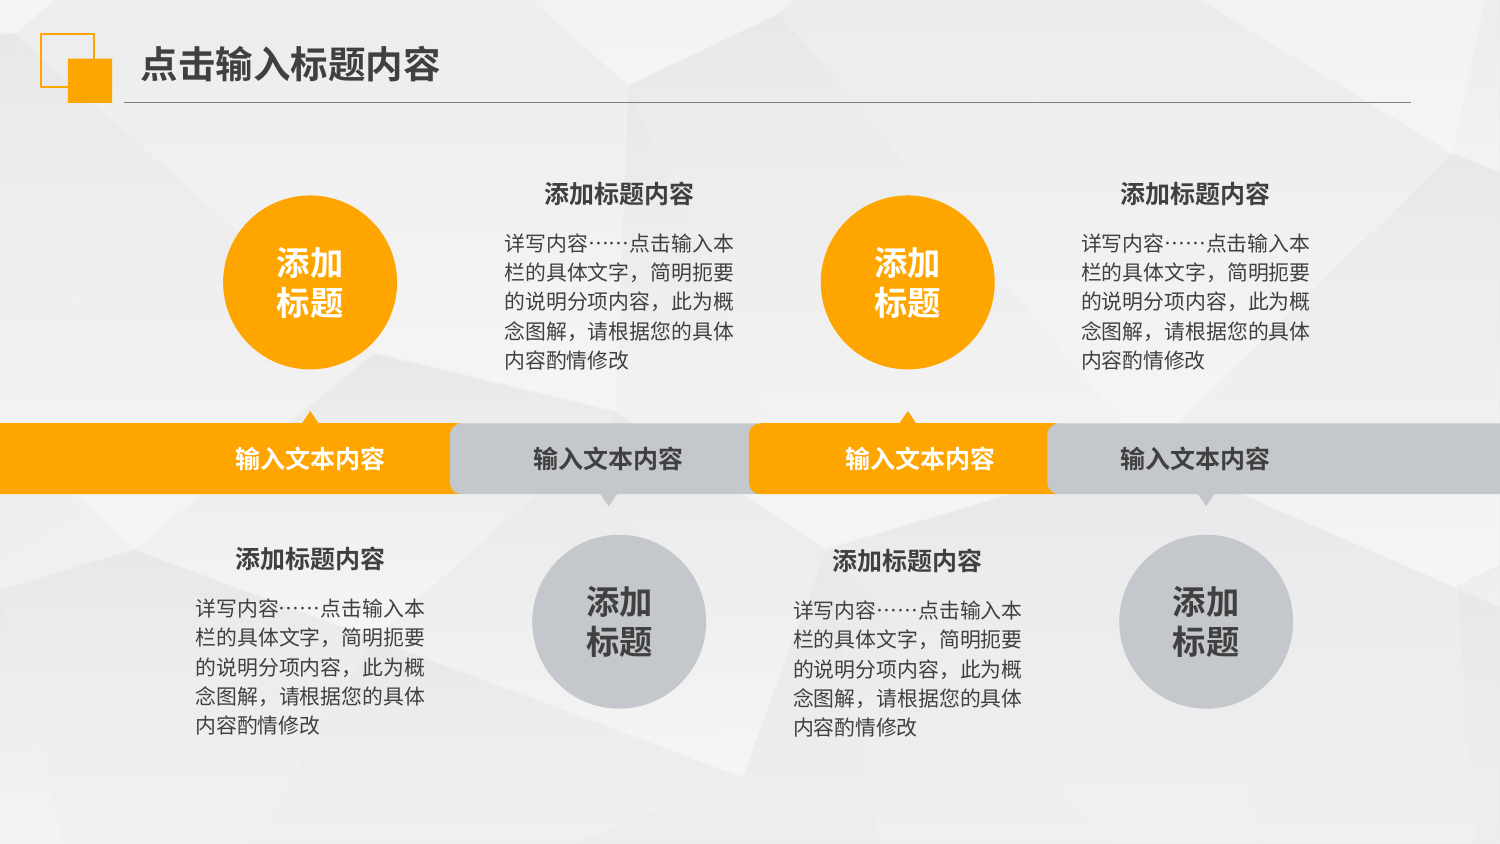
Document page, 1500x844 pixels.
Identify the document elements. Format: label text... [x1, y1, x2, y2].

text_box [820, 195, 995, 370]
text_box 添加标题 [264, 242, 357, 322]
text_box 点击输入标题内容 [140, 32, 491, 95]
text_box 添加标题内容 [212, 543, 409, 574]
text_box [532, 534, 707, 709]
text_box 添加标题内容 [1097, 178, 1294, 209]
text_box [449, 423, 768, 507]
text_box 详写内容……点击输入本栏的具体文字，简明扼要的说明分项内容，此为概念图解，请根据您的具体内容酌情修改 [195, 591, 425, 738]
text_box 详写内容……点击输入本栏的具体文字，简明扼要的说明分项内容，此为概念图解，请根据您的具体内容酌情修改 [793, 593, 1023, 740]
text_box 添加标题 [861, 242, 954, 322]
text_box 添加标题内容 [809, 545, 1006, 576]
text_box [1119, 534, 1294, 709]
text_box [223, 195, 398, 370]
text_box 详写内容……点击输入本栏的具体文字，简明扼要的说明分项内容，此为概念图解，请根据您的具体内容酌情修改 [1081, 226, 1311, 373]
text_box 添加标题内容 [521, 178, 718, 209]
text_box 添加标题 [1160, 581, 1253, 662]
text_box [748, 410, 1067, 495]
text_box 添加标题 [573, 581, 666, 662]
picture [0, 495, 1500, 844]
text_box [0, 410, 470, 495]
text_box 详写内容……点击输入本栏的具体文字，简明扼要的说明分项内容，此为概念图解，请根据您的具体内容酌情修改 [504, 226, 734, 373]
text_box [1047, 423, 1500, 507]
picture [0, 0, 1500, 423]
